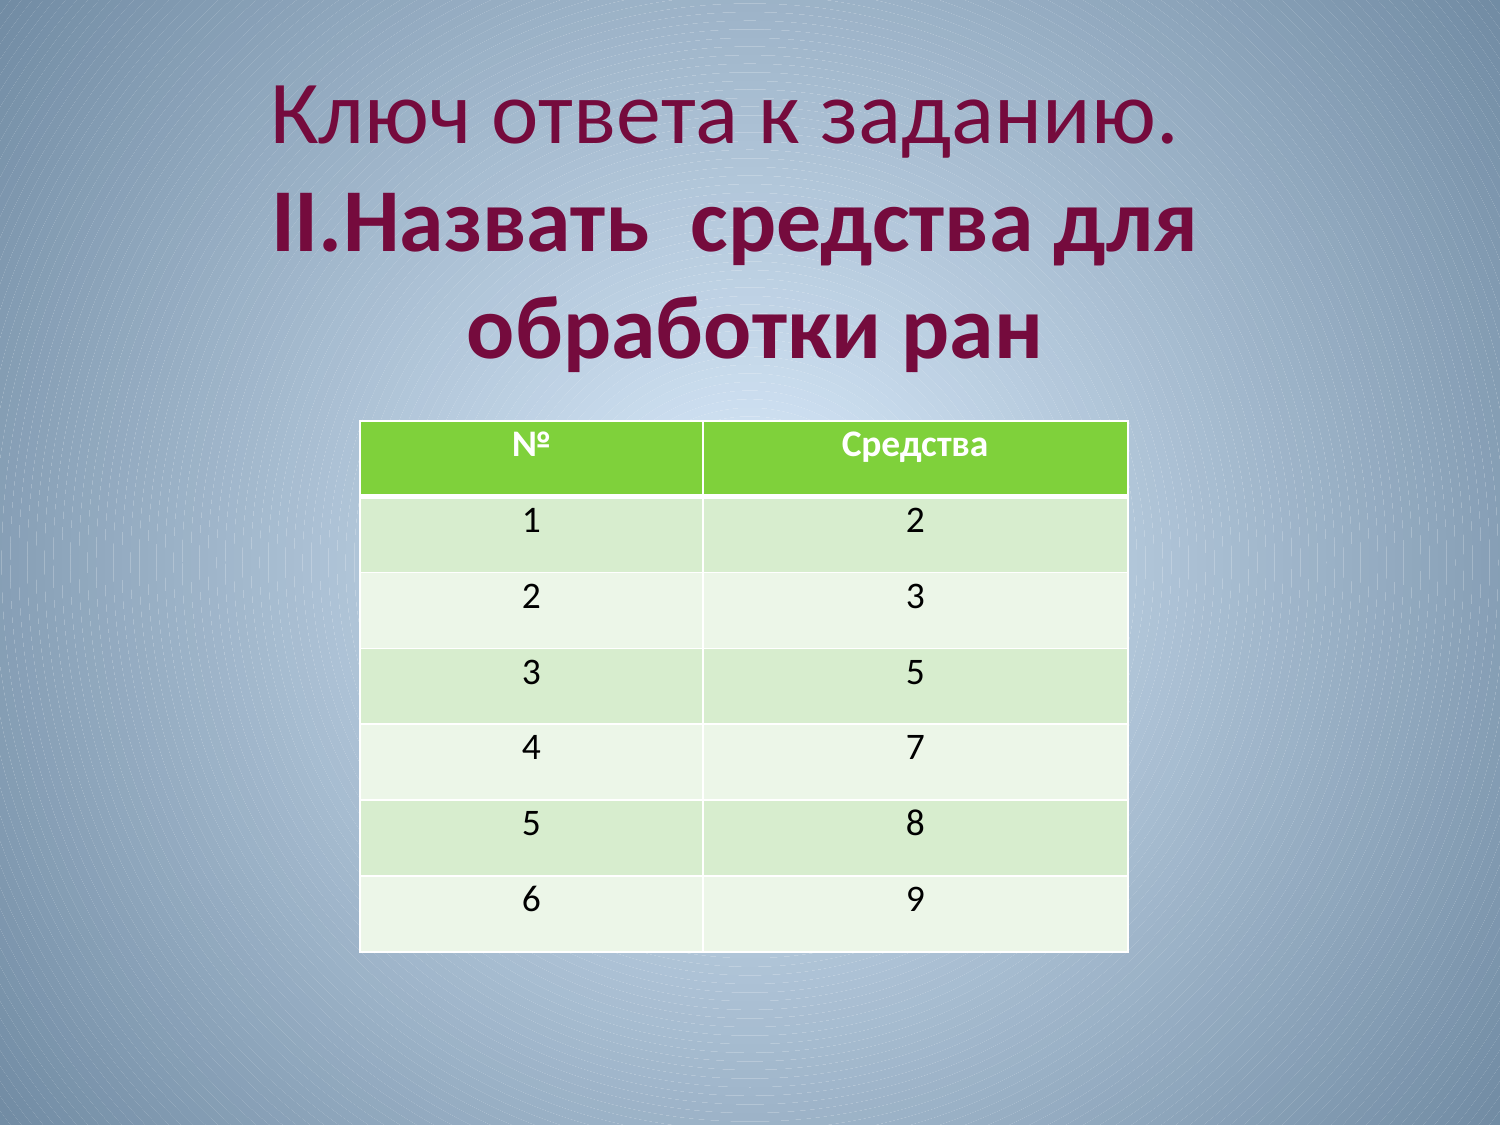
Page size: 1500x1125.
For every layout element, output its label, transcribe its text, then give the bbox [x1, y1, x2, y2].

table_cell 6 [361, 877, 702, 951]
table_cell 3 [361, 649, 702, 723]
table_cell 1 [361, 499, 702, 572]
table_cell 5 [361, 801, 702, 875]
table_header № [361, 422, 702, 494]
table_cell 2 [361, 573, 702, 648]
table_cell 3 [704, 573, 1127, 648]
title Ключ ответа к заданию. II.Назвать средства для обработки ран [0, 45, 1471, 386]
table_cell 4 [361, 725, 702, 799]
table_cell 9 [704, 877, 1127, 951]
table_cell 5 [704, 649, 1127, 723]
table_cell 7 [704, 725, 1127, 799]
table_cell 8 [704, 801, 1127, 875]
table_cell 2 [704, 499, 1127, 572]
table_header Средства [704, 422, 1127, 494]
